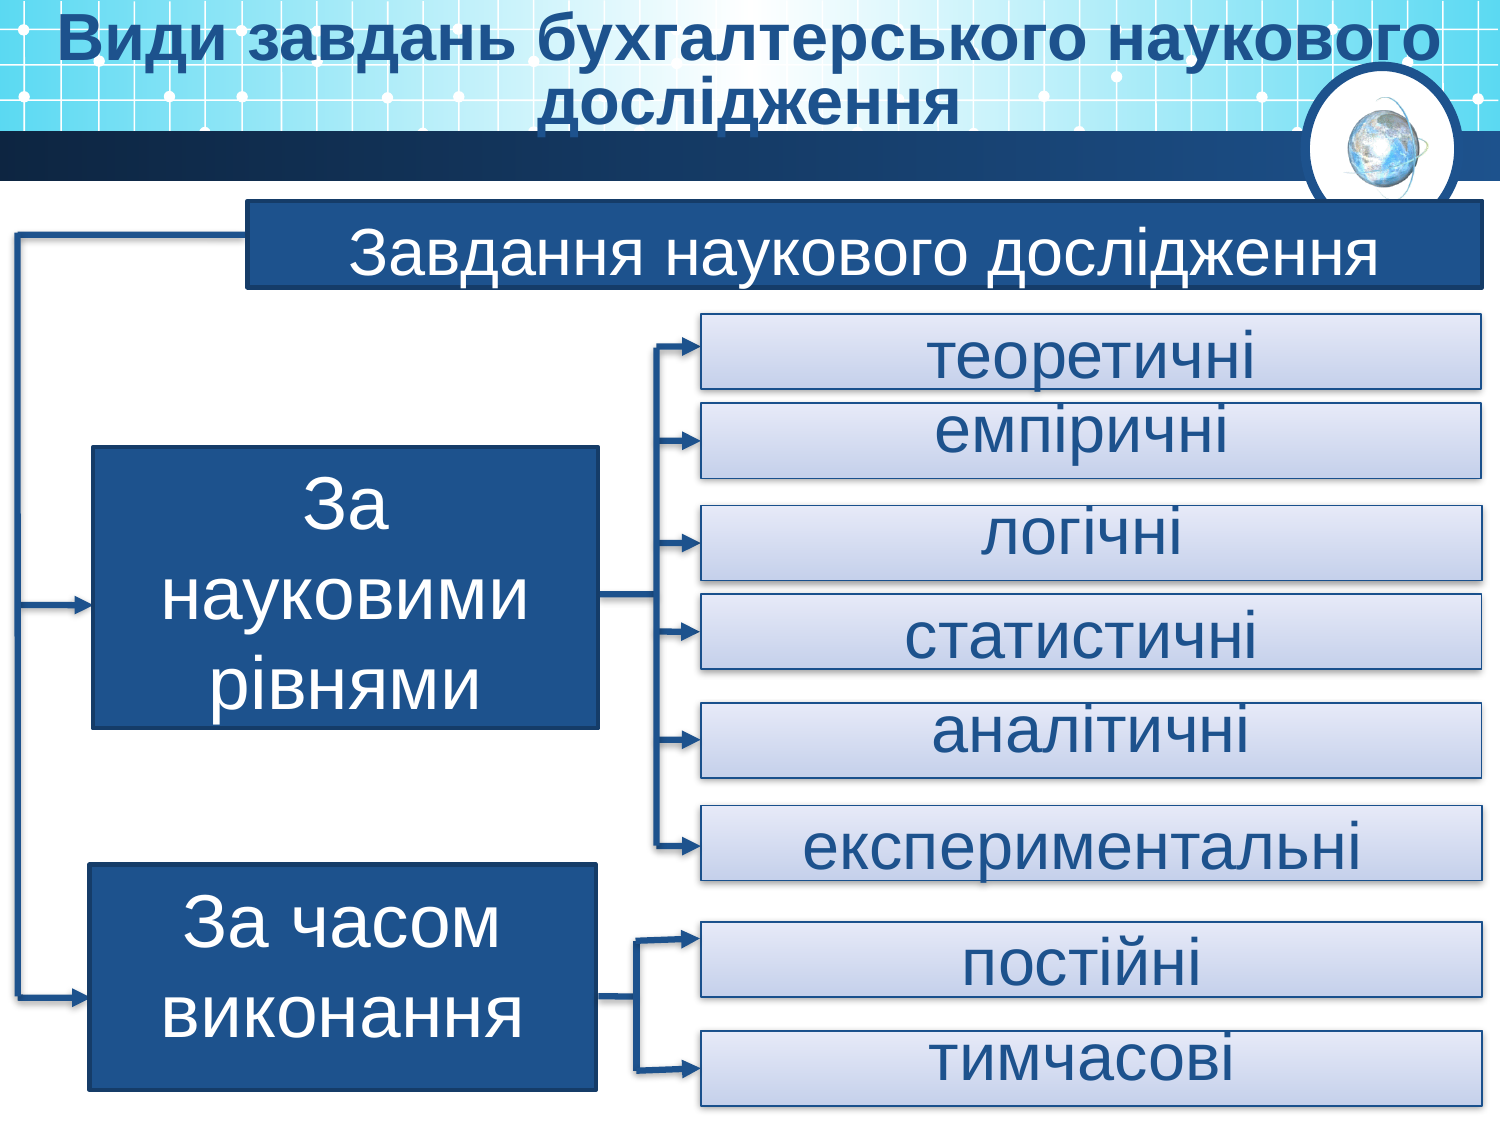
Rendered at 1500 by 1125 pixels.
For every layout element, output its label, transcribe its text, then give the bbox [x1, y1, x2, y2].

picture [1310, 145, 1454, 199]
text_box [635, 938, 701, 942]
text_box Види завдань бухгалтерського наукового дослідження [35, 2, 1465, 145]
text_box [17, 200, 1483, 1107]
